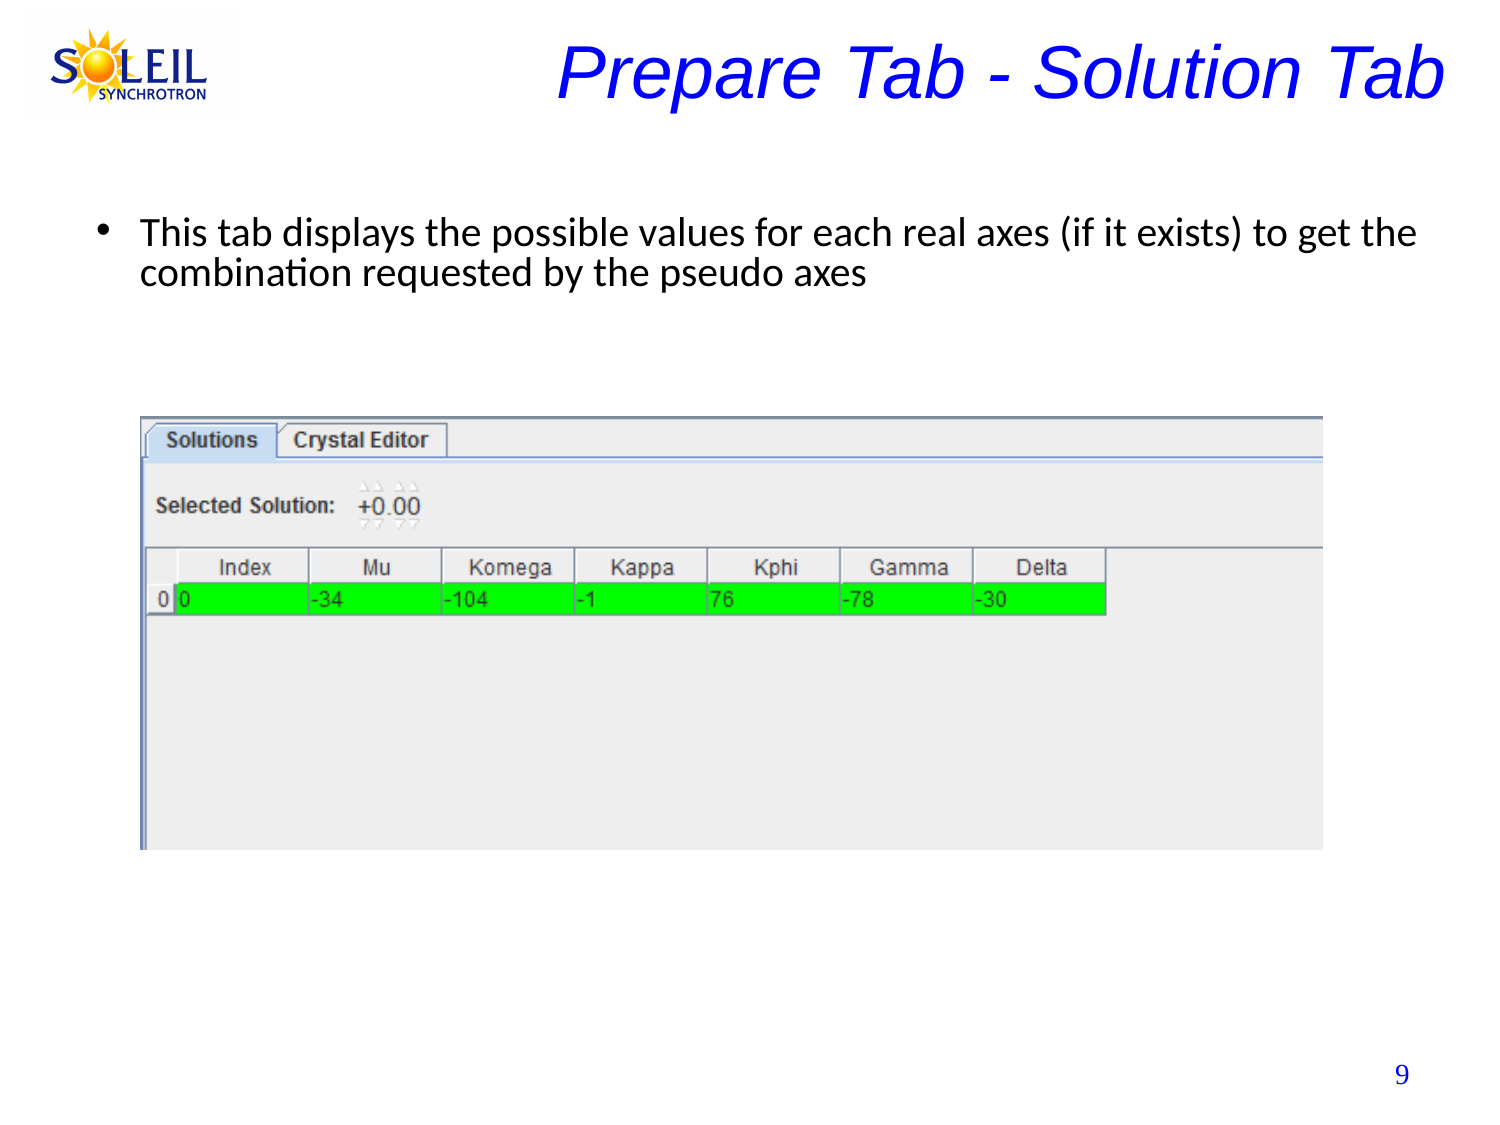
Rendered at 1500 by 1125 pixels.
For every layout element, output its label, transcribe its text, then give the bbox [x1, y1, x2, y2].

slide_number 9 [1074, 1042, 1425, 1103]
picture [139, 416, 1323, 851]
list This tab displays the possible values for each real axes (if it exists) to get the combination requested by the pseudo axes [80, 206, 1463, 334]
title Prepare Tab - Solution Tab [237, 10, 1463, 126]
